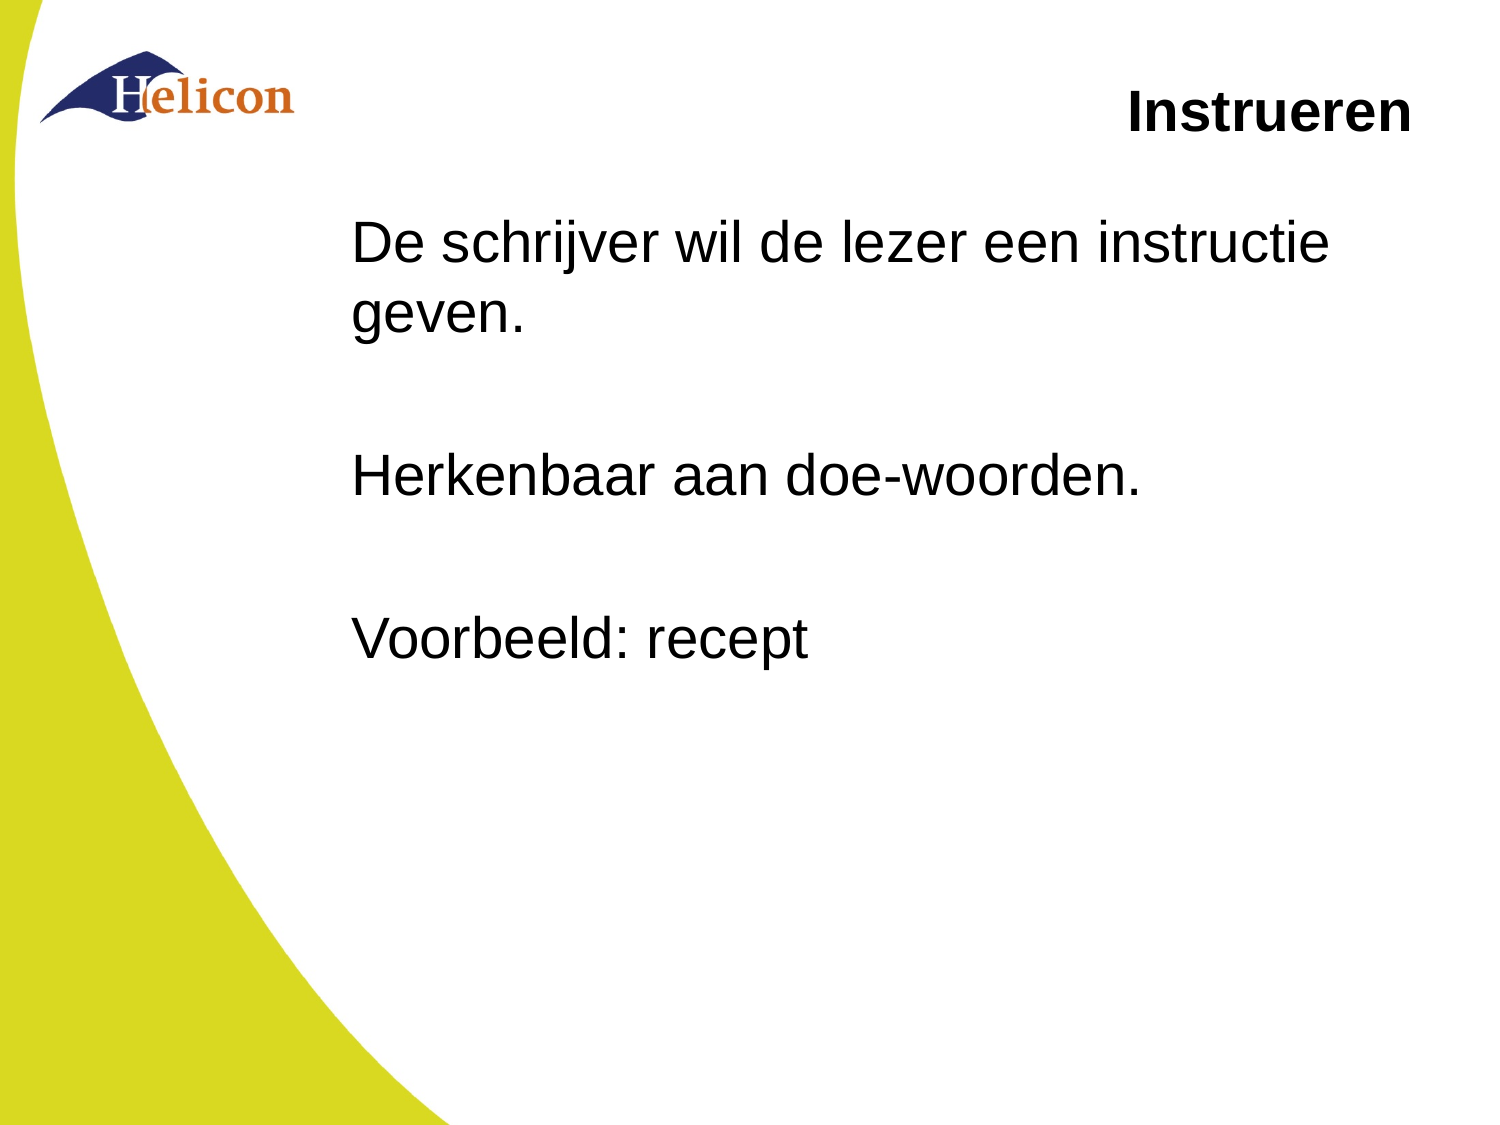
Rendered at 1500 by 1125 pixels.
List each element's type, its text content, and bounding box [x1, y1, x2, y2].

picture [0, 0, 1500, 1125]
list De schrijver wil de lezer een instructie geven. Herkenbaar aan doe-woorden. Voorbeeld: recept [336, 196, 1425, 1005]
title Instrueren [337, 54, 1428, 161]
